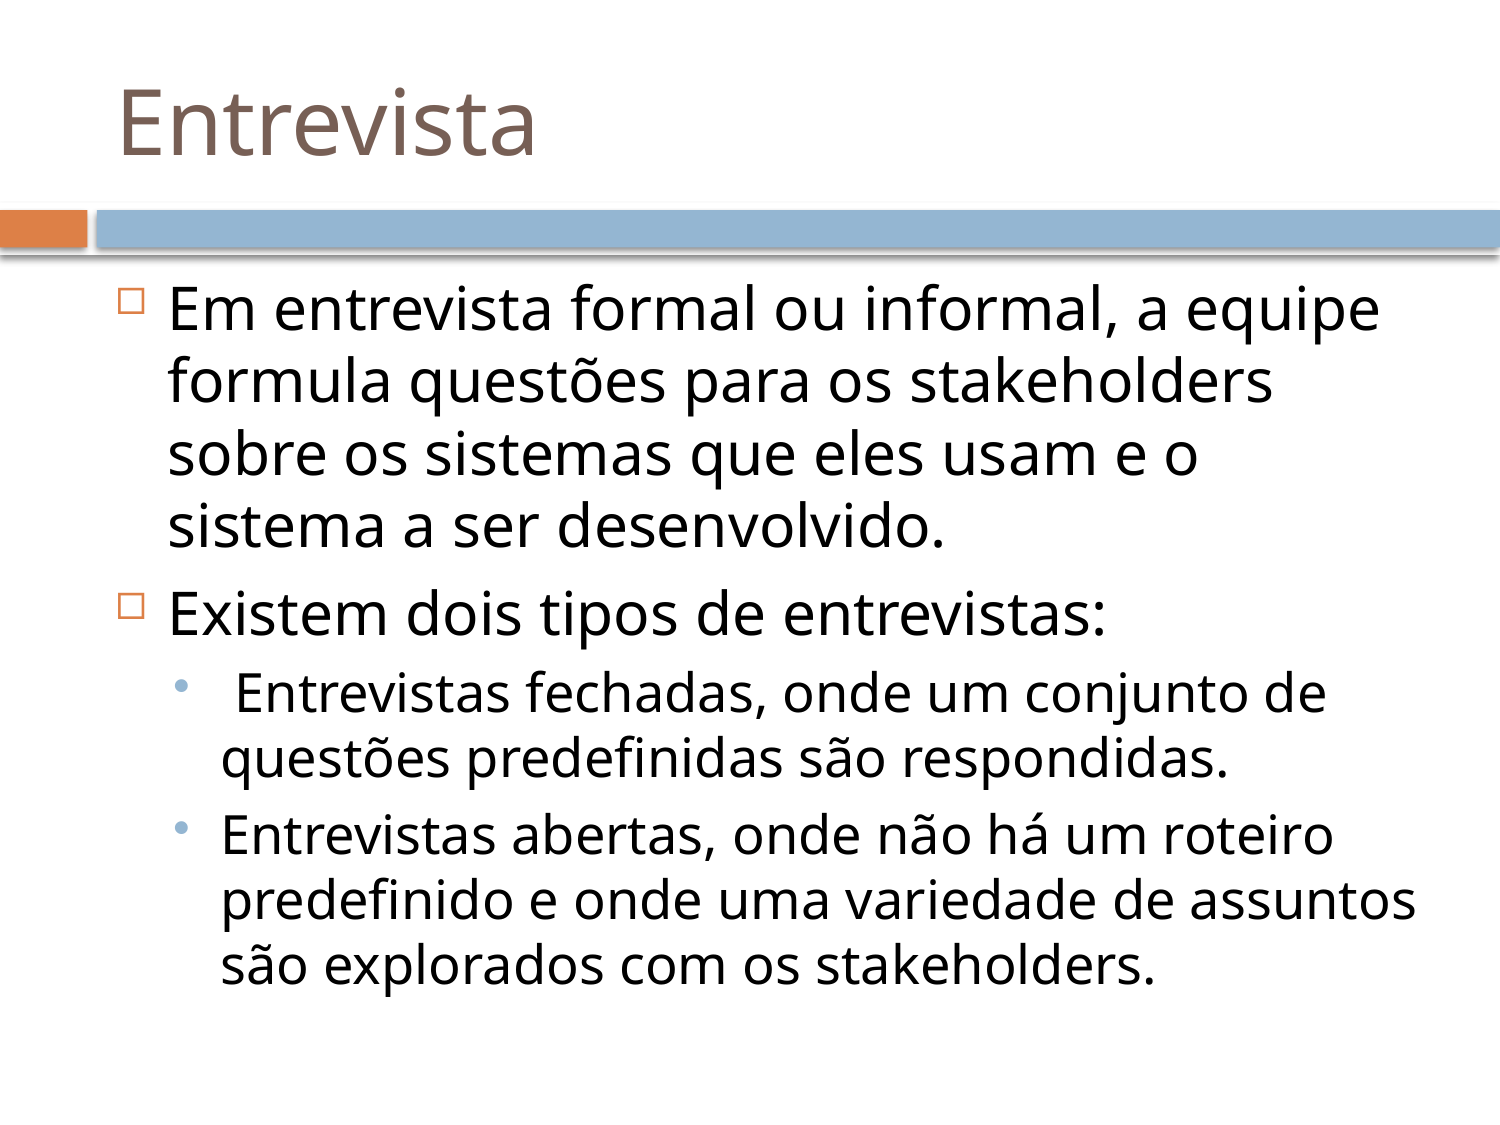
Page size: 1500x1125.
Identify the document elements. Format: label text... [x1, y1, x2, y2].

title Entrevista [100, 37, 1438, 200]
list Em entrevista formal ou informal, a equipe formula questões para os stakeholders sobre os sistemas que eles usam e o sistema a ser desenvolvido. Existem dois tipos de entrevistas: Entrevistas fechadas, onde um conjunto de questões predefinidas são respondidas. Entrevistas abertas, onde não há um roteiro predefinido e onde uma variedade de assuntos são explorados com os stakeholders. [100, 262, 1438, 1063]
